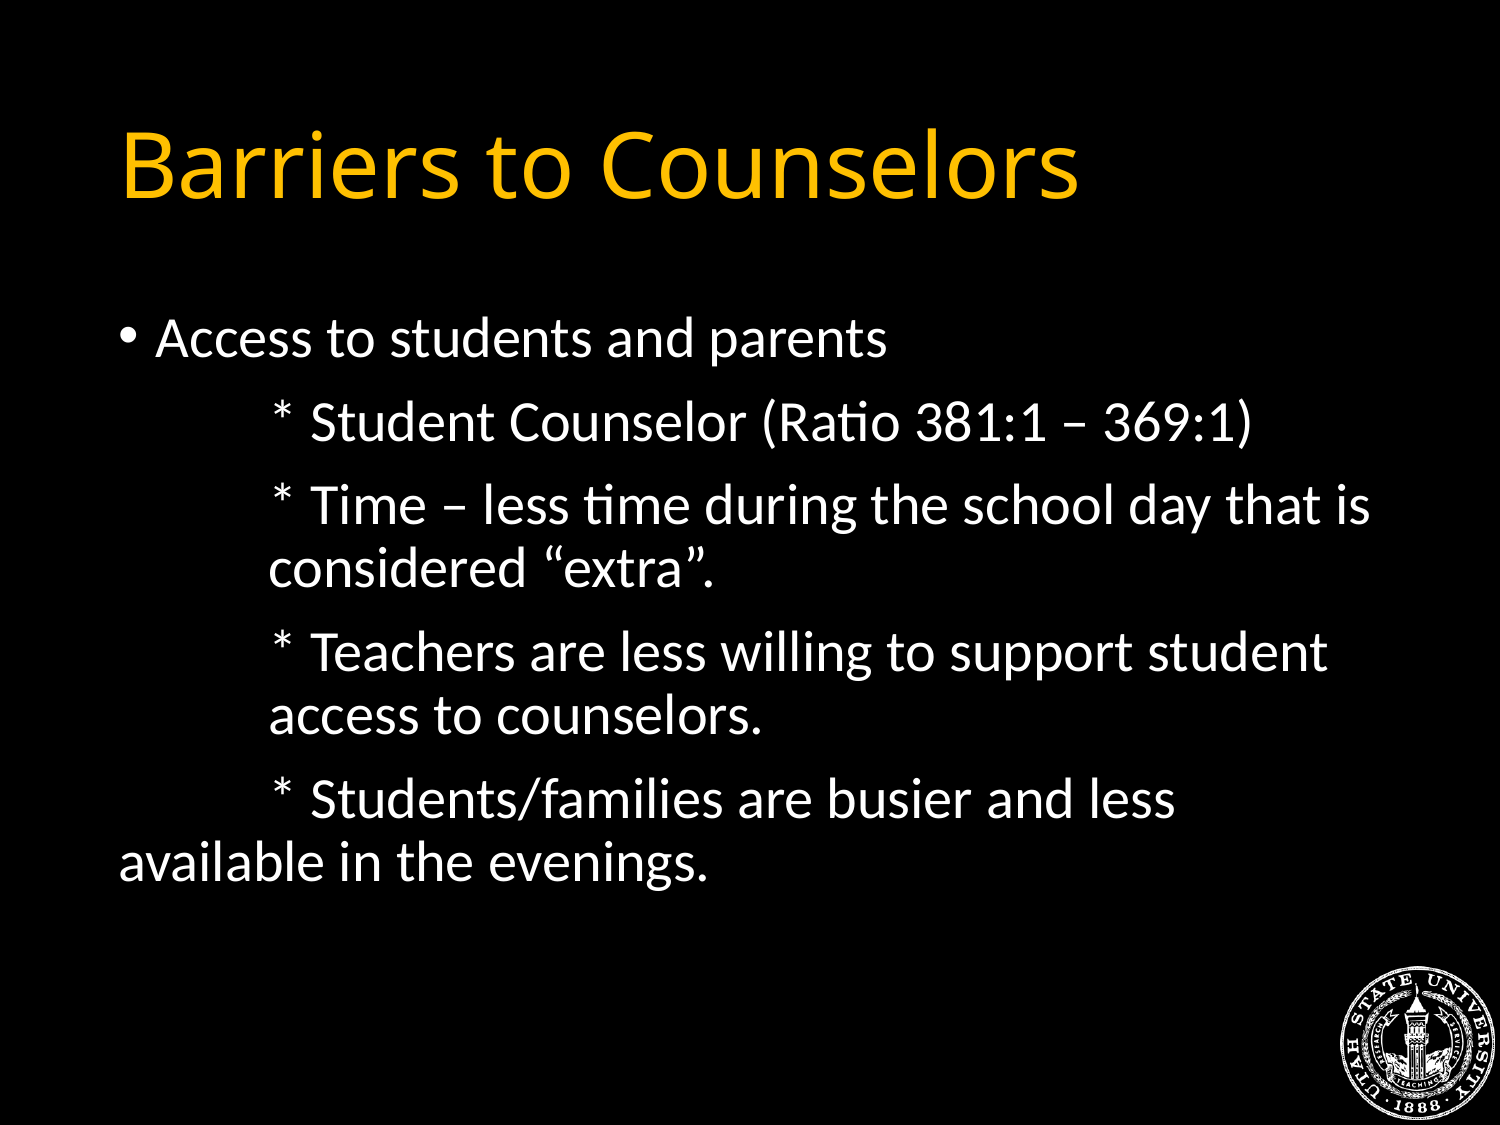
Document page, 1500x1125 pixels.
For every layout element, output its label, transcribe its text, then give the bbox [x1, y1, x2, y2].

picture [1340, 966, 1496, 1120]
list Access to students and parents * Student Counselor (Ratio 381:1 – 369:1) * Time – less time during the school day that is considered “extra”. * Teachers are less willing to support student access to counselors. * Students/families are busier and less available in the evenings. [103, 299, 1397, 1014]
title Barriers to Counselors [103, 59, 1397, 278]
